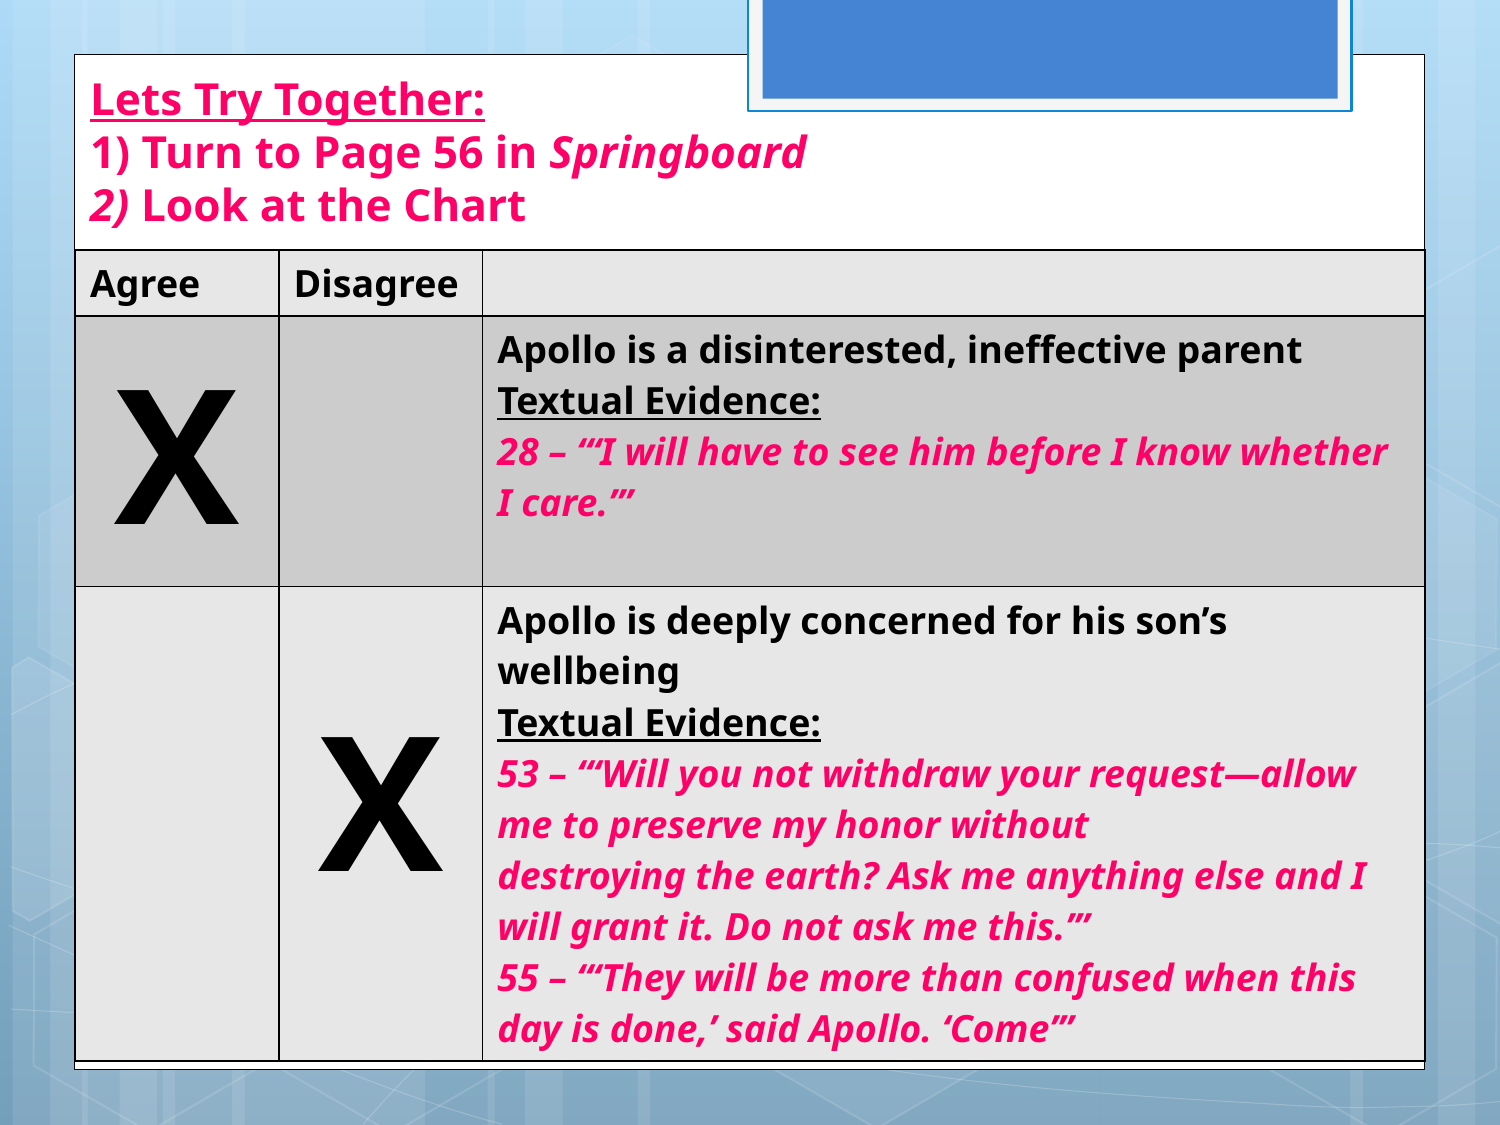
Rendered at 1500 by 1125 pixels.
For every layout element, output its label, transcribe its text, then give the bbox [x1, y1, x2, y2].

table_cell X [280, 587, 482, 1060]
table_cell Apollo is deeply concerned for his son’s wellbeing Textual Evidence: 53 – “‘Will you not withdraw your request—allow me to preserve my honor without destroying the earth? Ask me anything else and I will grant it. Do not ask me this.’” 55 – “‘They will be more than confused when this day is done,’ said Apollo. ‘Come’” [483, 587, 1424, 1060]
table_cell [76, 587, 278, 1060]
table_cell [280, 317, 482, 586]
title Lets Try Together: 1) Turn to Page 56 in Springboard 2) Look at the Chart [75, 62, 1425, 238]
table_header [483, 251, 1424, 315]
table_header Disagree [280, 251, 482, 315]
table_header Agree [76, 251, 278, 315]
table_cell X [76, 317, 278, 586]
table_cell Apollo is a disinterested, ineffective parent Textual Evidence: 28 – “‘I will have to see him before I know whether I care.’” [483, 317, 1424, 586]
